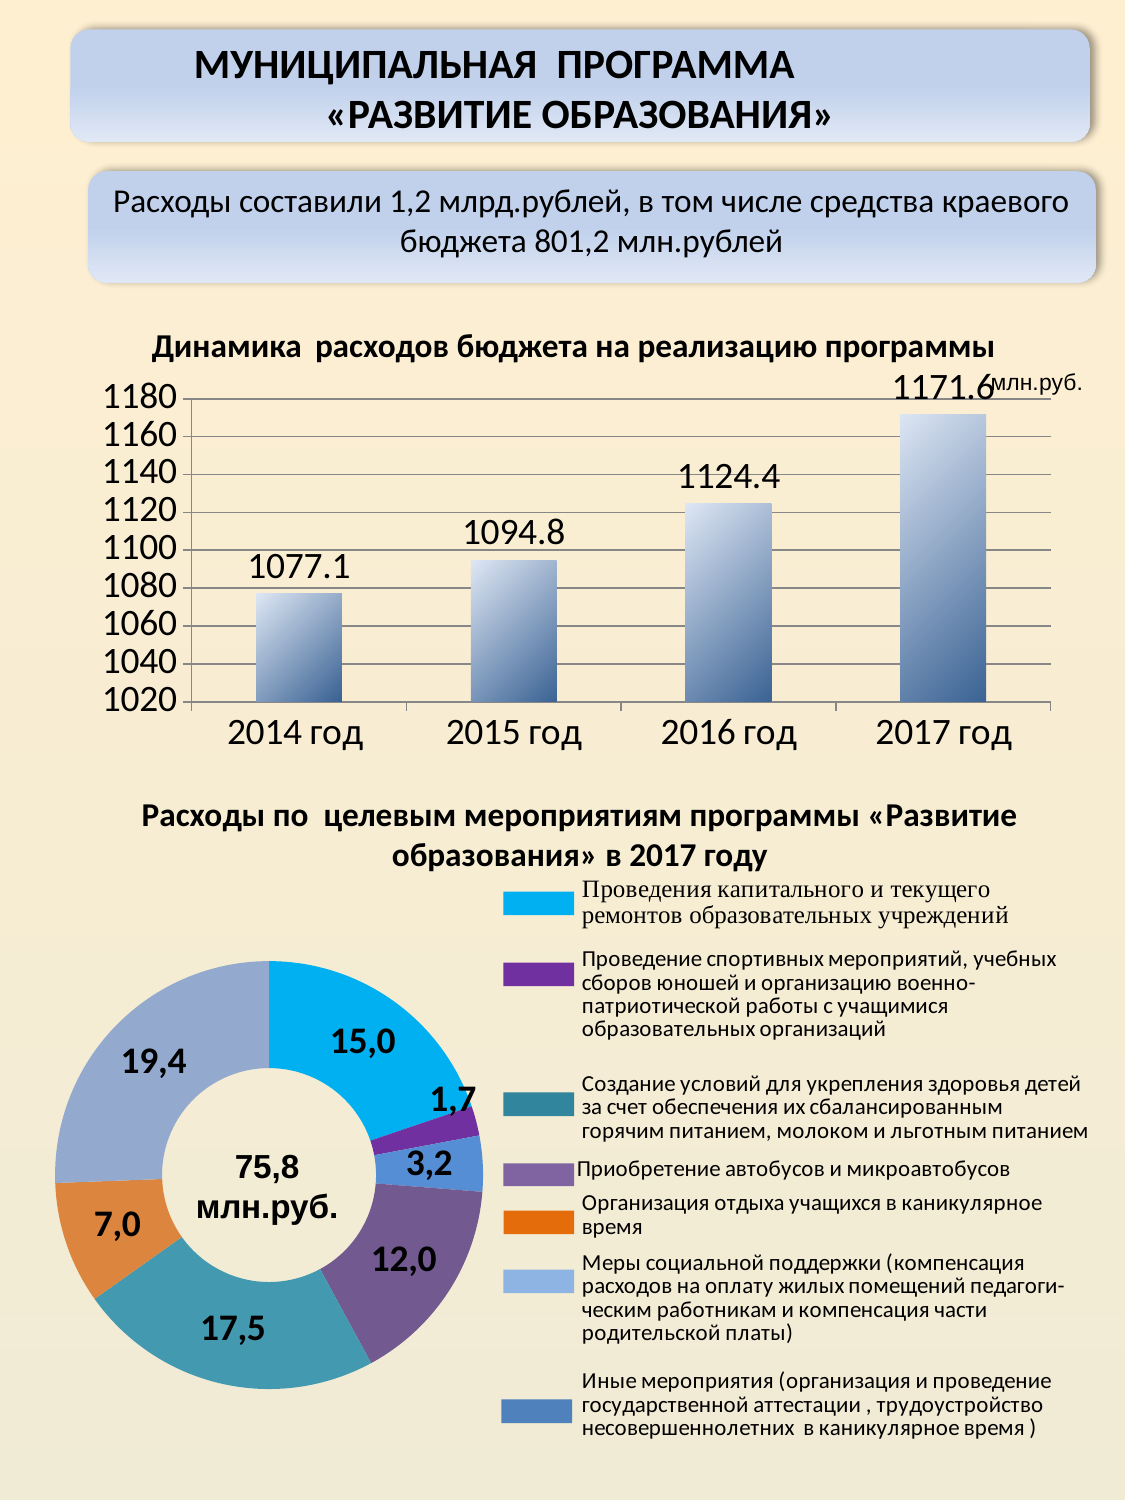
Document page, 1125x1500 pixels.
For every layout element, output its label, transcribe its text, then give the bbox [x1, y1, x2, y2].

text_box [68, 27, 1092, 143]
text_box Расходы по целевым мероприятиям программы «Развитие образования» в 2017 году [70, 785, 1090, 866]
text_box МУНИЦИПАЛЬНАЯ ПРОГРАММА «РАЗВИТИЕ ОБРАЗОВАНИЯ» [82, 29, 1079, 145]
chart [81, 371, 1071, 762]
text_box [1090, 173, 1098, 281]
text_box млн.руб. [975, 360, 1118, 403]
chart [42, 867, 1106, 1483]
text_box [85, 174, 93, 280]
text_box Расходы составили 1,2 млрд.рублей, в том числе средства краевого бюджета 801,2 млн.рублей [93, 171, 1090, 306]
text_box Динамика расходов бюджета на реализацию программы [70, 316, 1079, 372]
